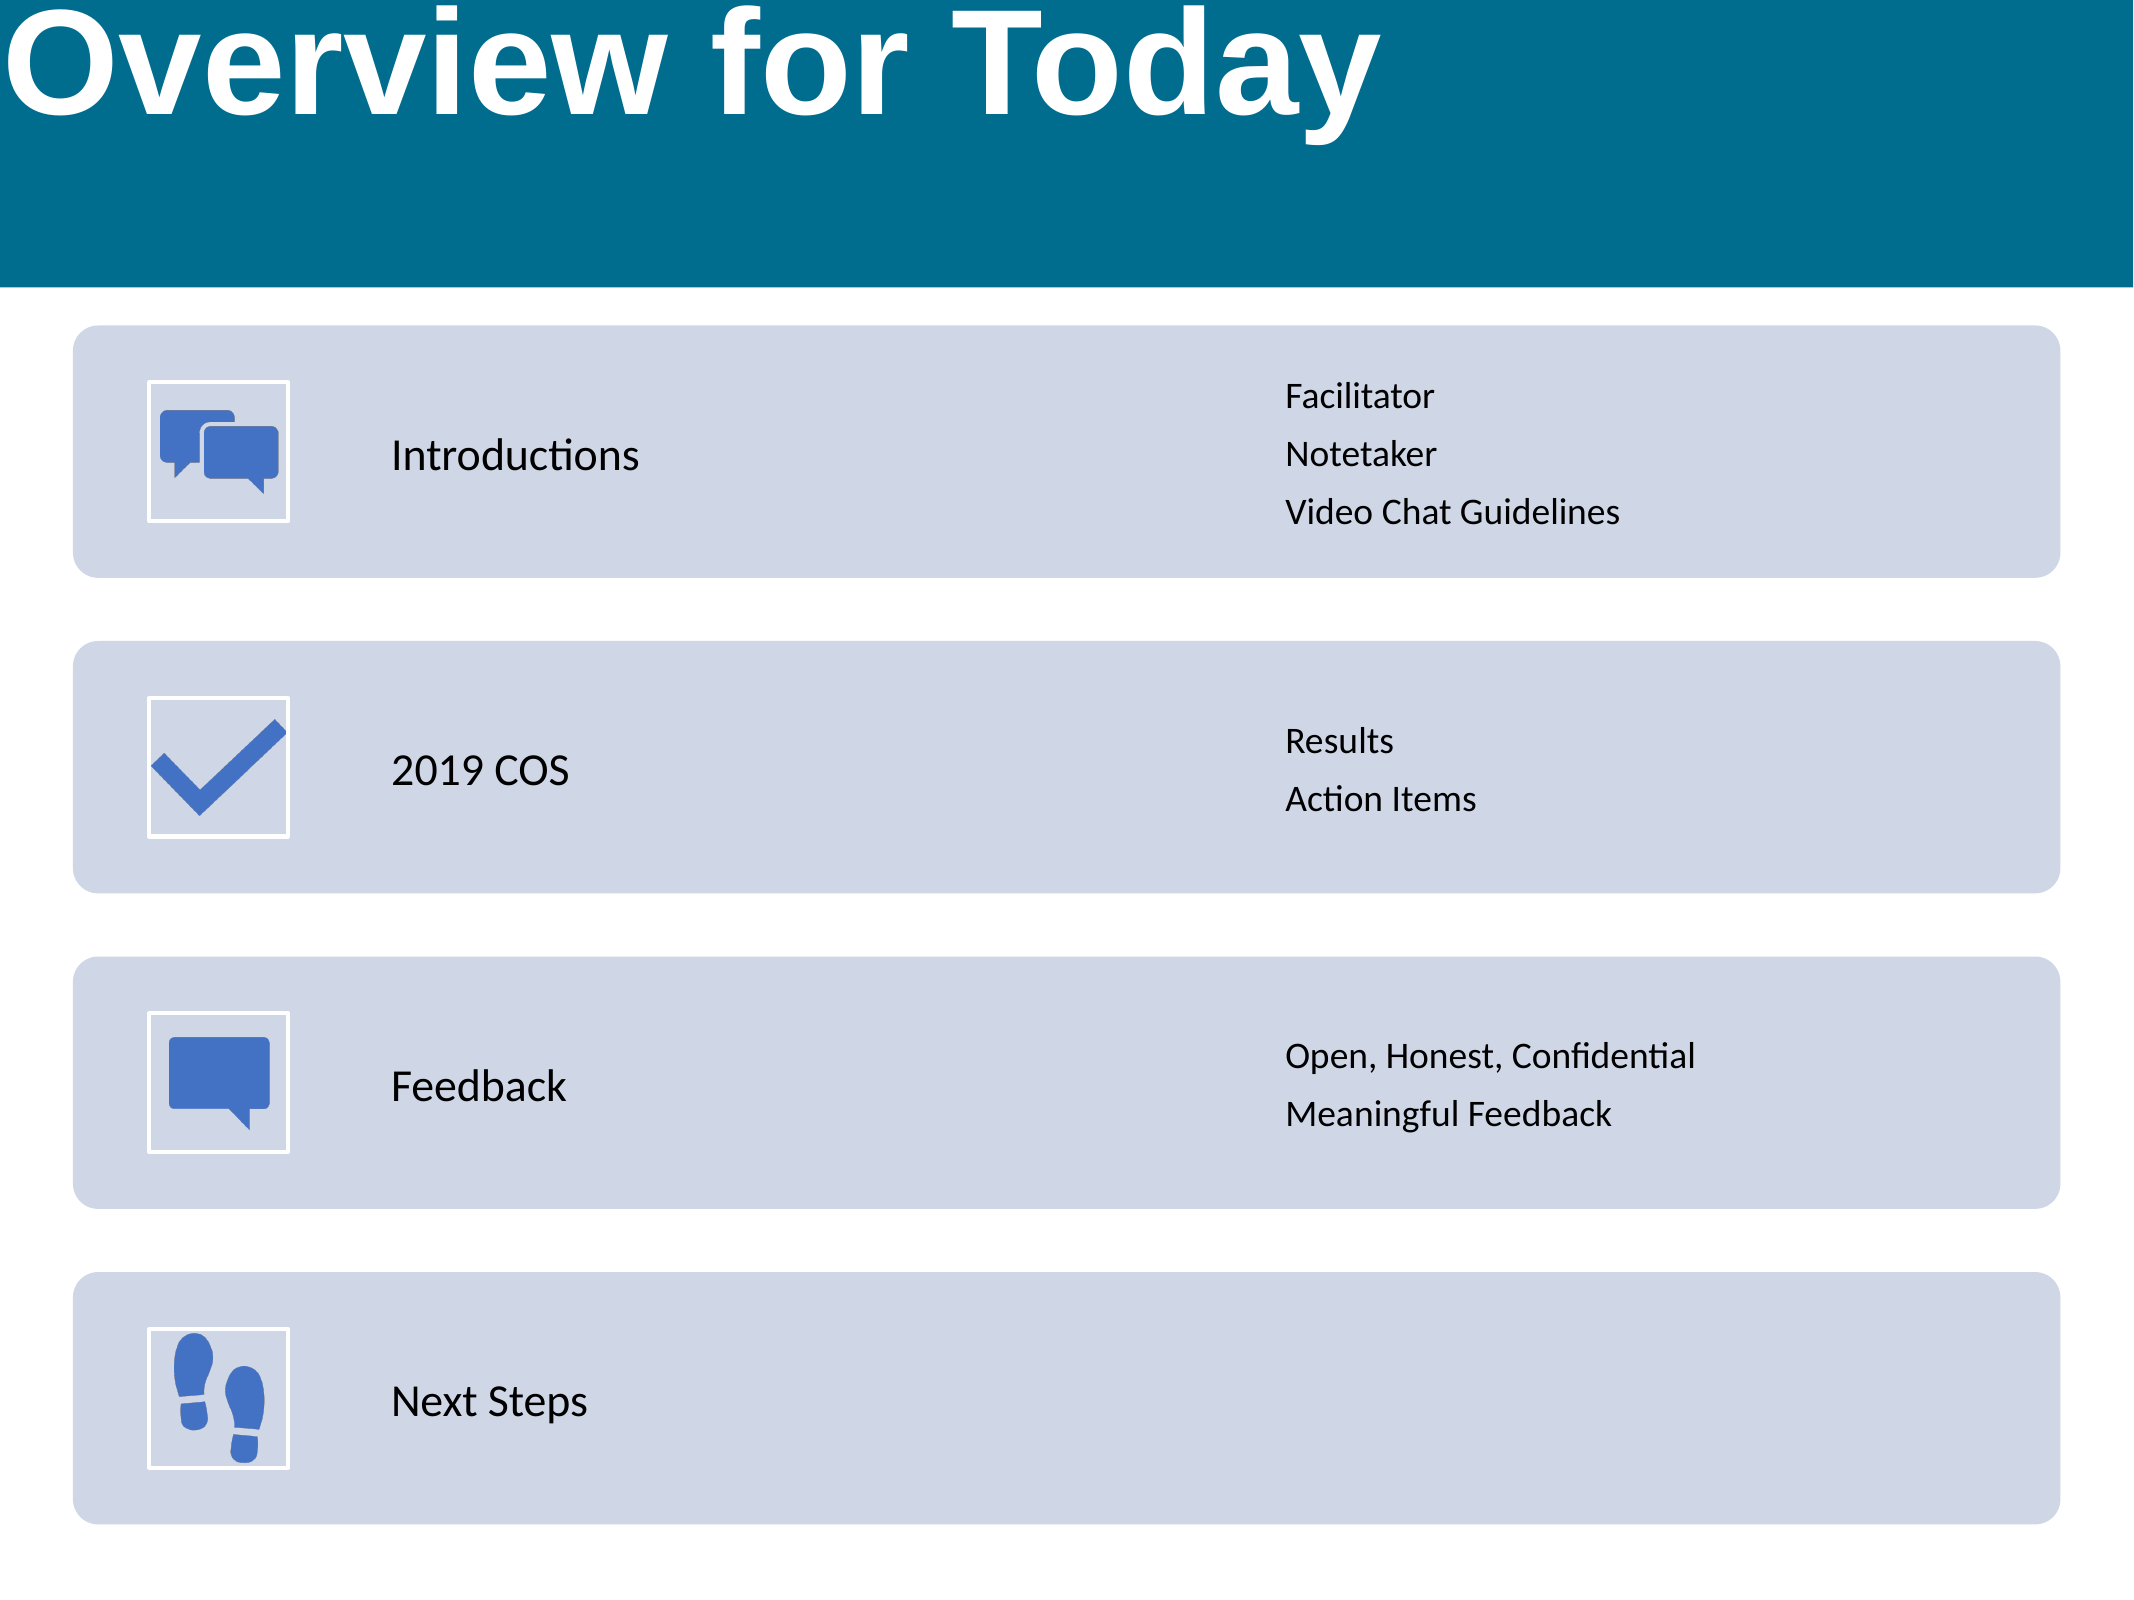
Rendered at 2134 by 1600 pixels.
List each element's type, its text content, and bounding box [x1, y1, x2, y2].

title Overview for Today [0, 5, 2021, 273]
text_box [72, 325, 2061, 1525]
text_box [0, 0, 2134, 288]
